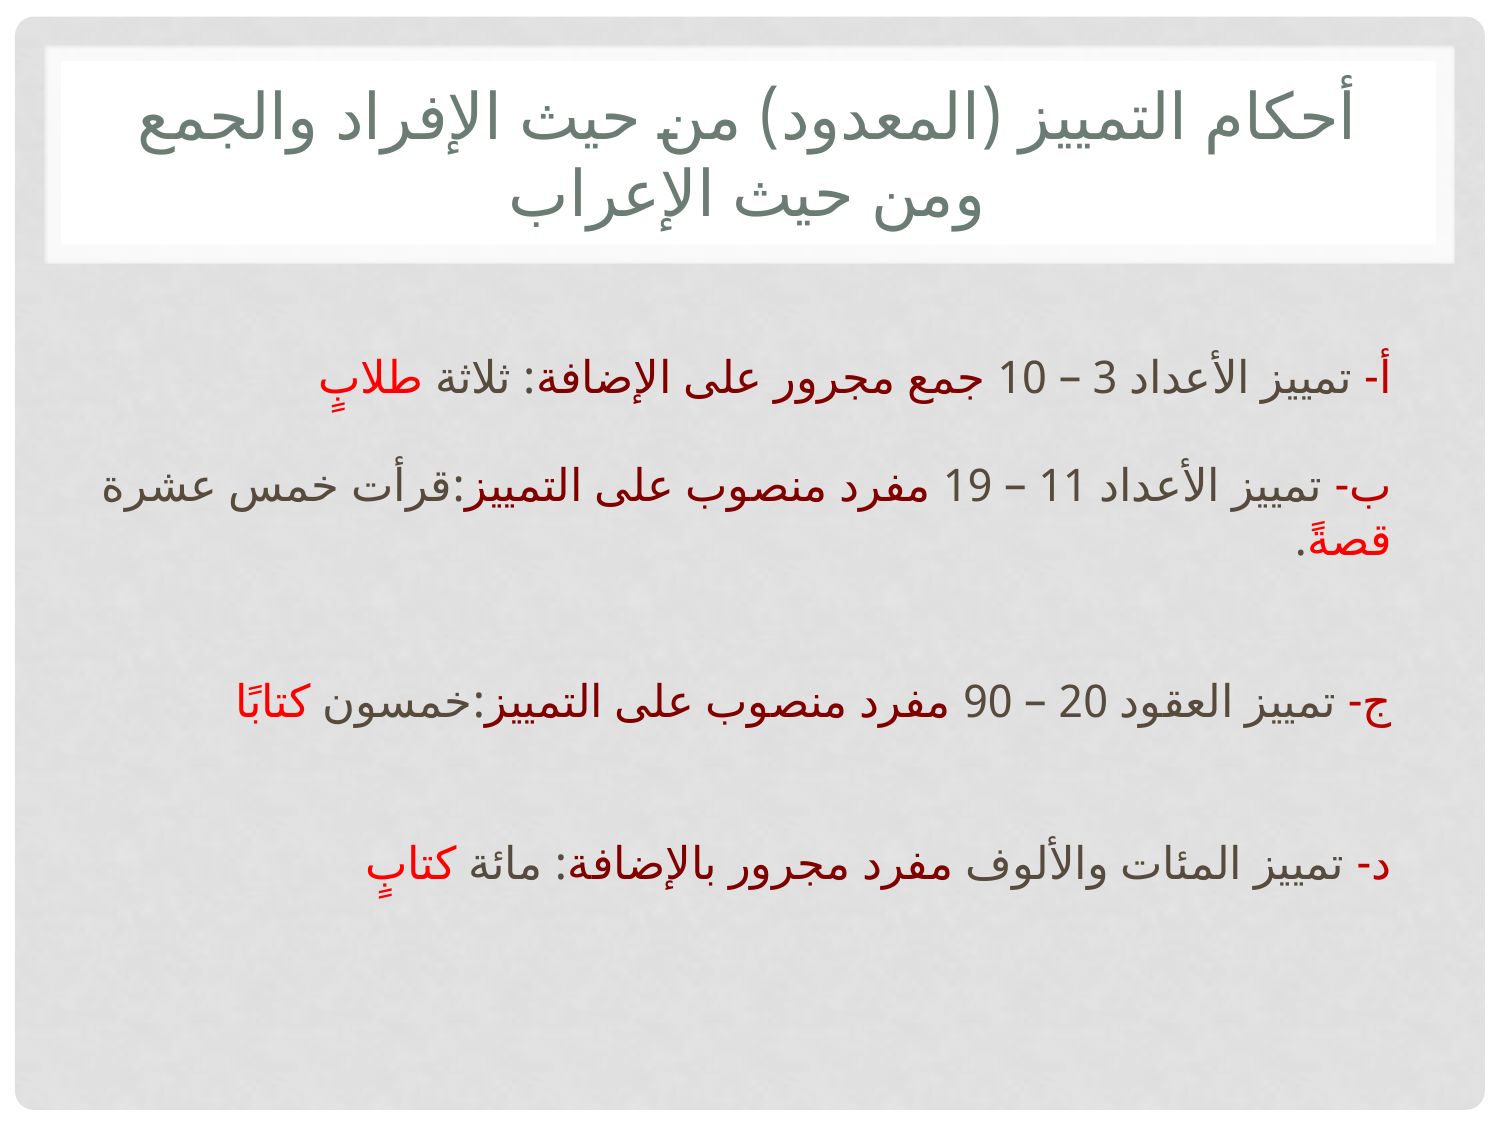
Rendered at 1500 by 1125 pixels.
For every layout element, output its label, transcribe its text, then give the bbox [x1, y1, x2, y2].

list أ- تمييز الأعداد 3 – 10 جمع مجرور على الإضافة: ثلاثة طلابٍ ب- تمييز الأعداد 11 – 19 مفرد منصوب على التمييز:قرأت خمس عشرة قصةً. ج- تمييز العقود 20 – 90 مفرد منصوب على التمييز:خمسون كتابًا د- تمييز المئات والألوف مفرد مجرور بالإضافة: مائة كتابٍ [75, 287, 1425, 1005]
title أحكام التمييز (المعدود) من حيث الإفراد والجمع ومن حيث الإعراب [69, 66, 1425, 238]
